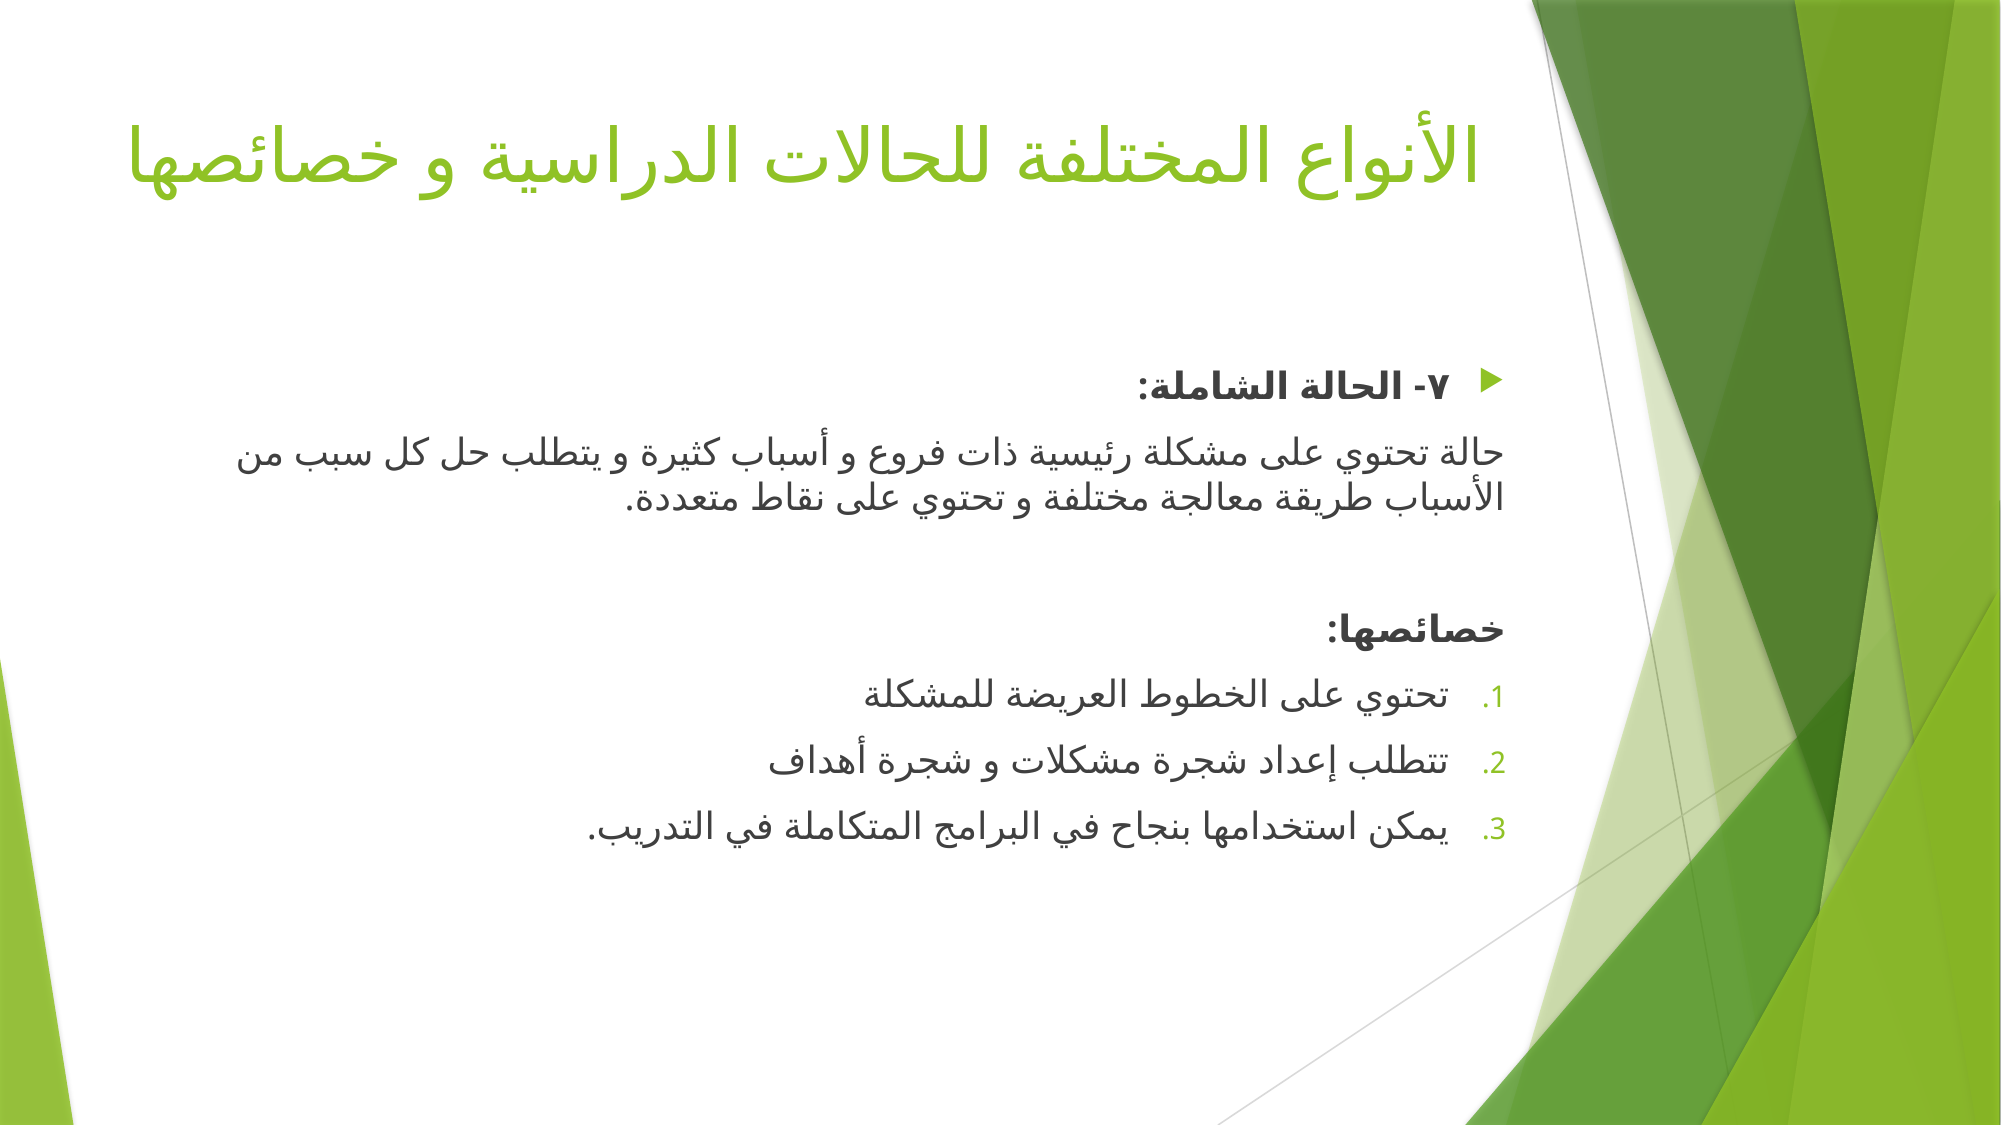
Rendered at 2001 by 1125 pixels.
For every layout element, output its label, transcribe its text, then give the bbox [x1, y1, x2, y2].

list ٧- الحالة الشاملة: حالة تحتوي على مشكلة رئيسية ذات فروع و أسباب كثيرة و يتطلب حل كل سبب من الأسباب طريقة معالجة مختلفة و تحتوي على نقاط متعددة. خصائصها: تحتوي على الخطوط العريضة للمشكلة تتطلب إعداد شجرة مشكلات و شجرة أهداف يمكن استخدامها بنجاح في البرامج المتكاملة في التدريب. [111, 354, 1522, 992]
title الأنواع المختلفة للحالات الدراسية و خصائصها [111, 99, 1522, 317]
